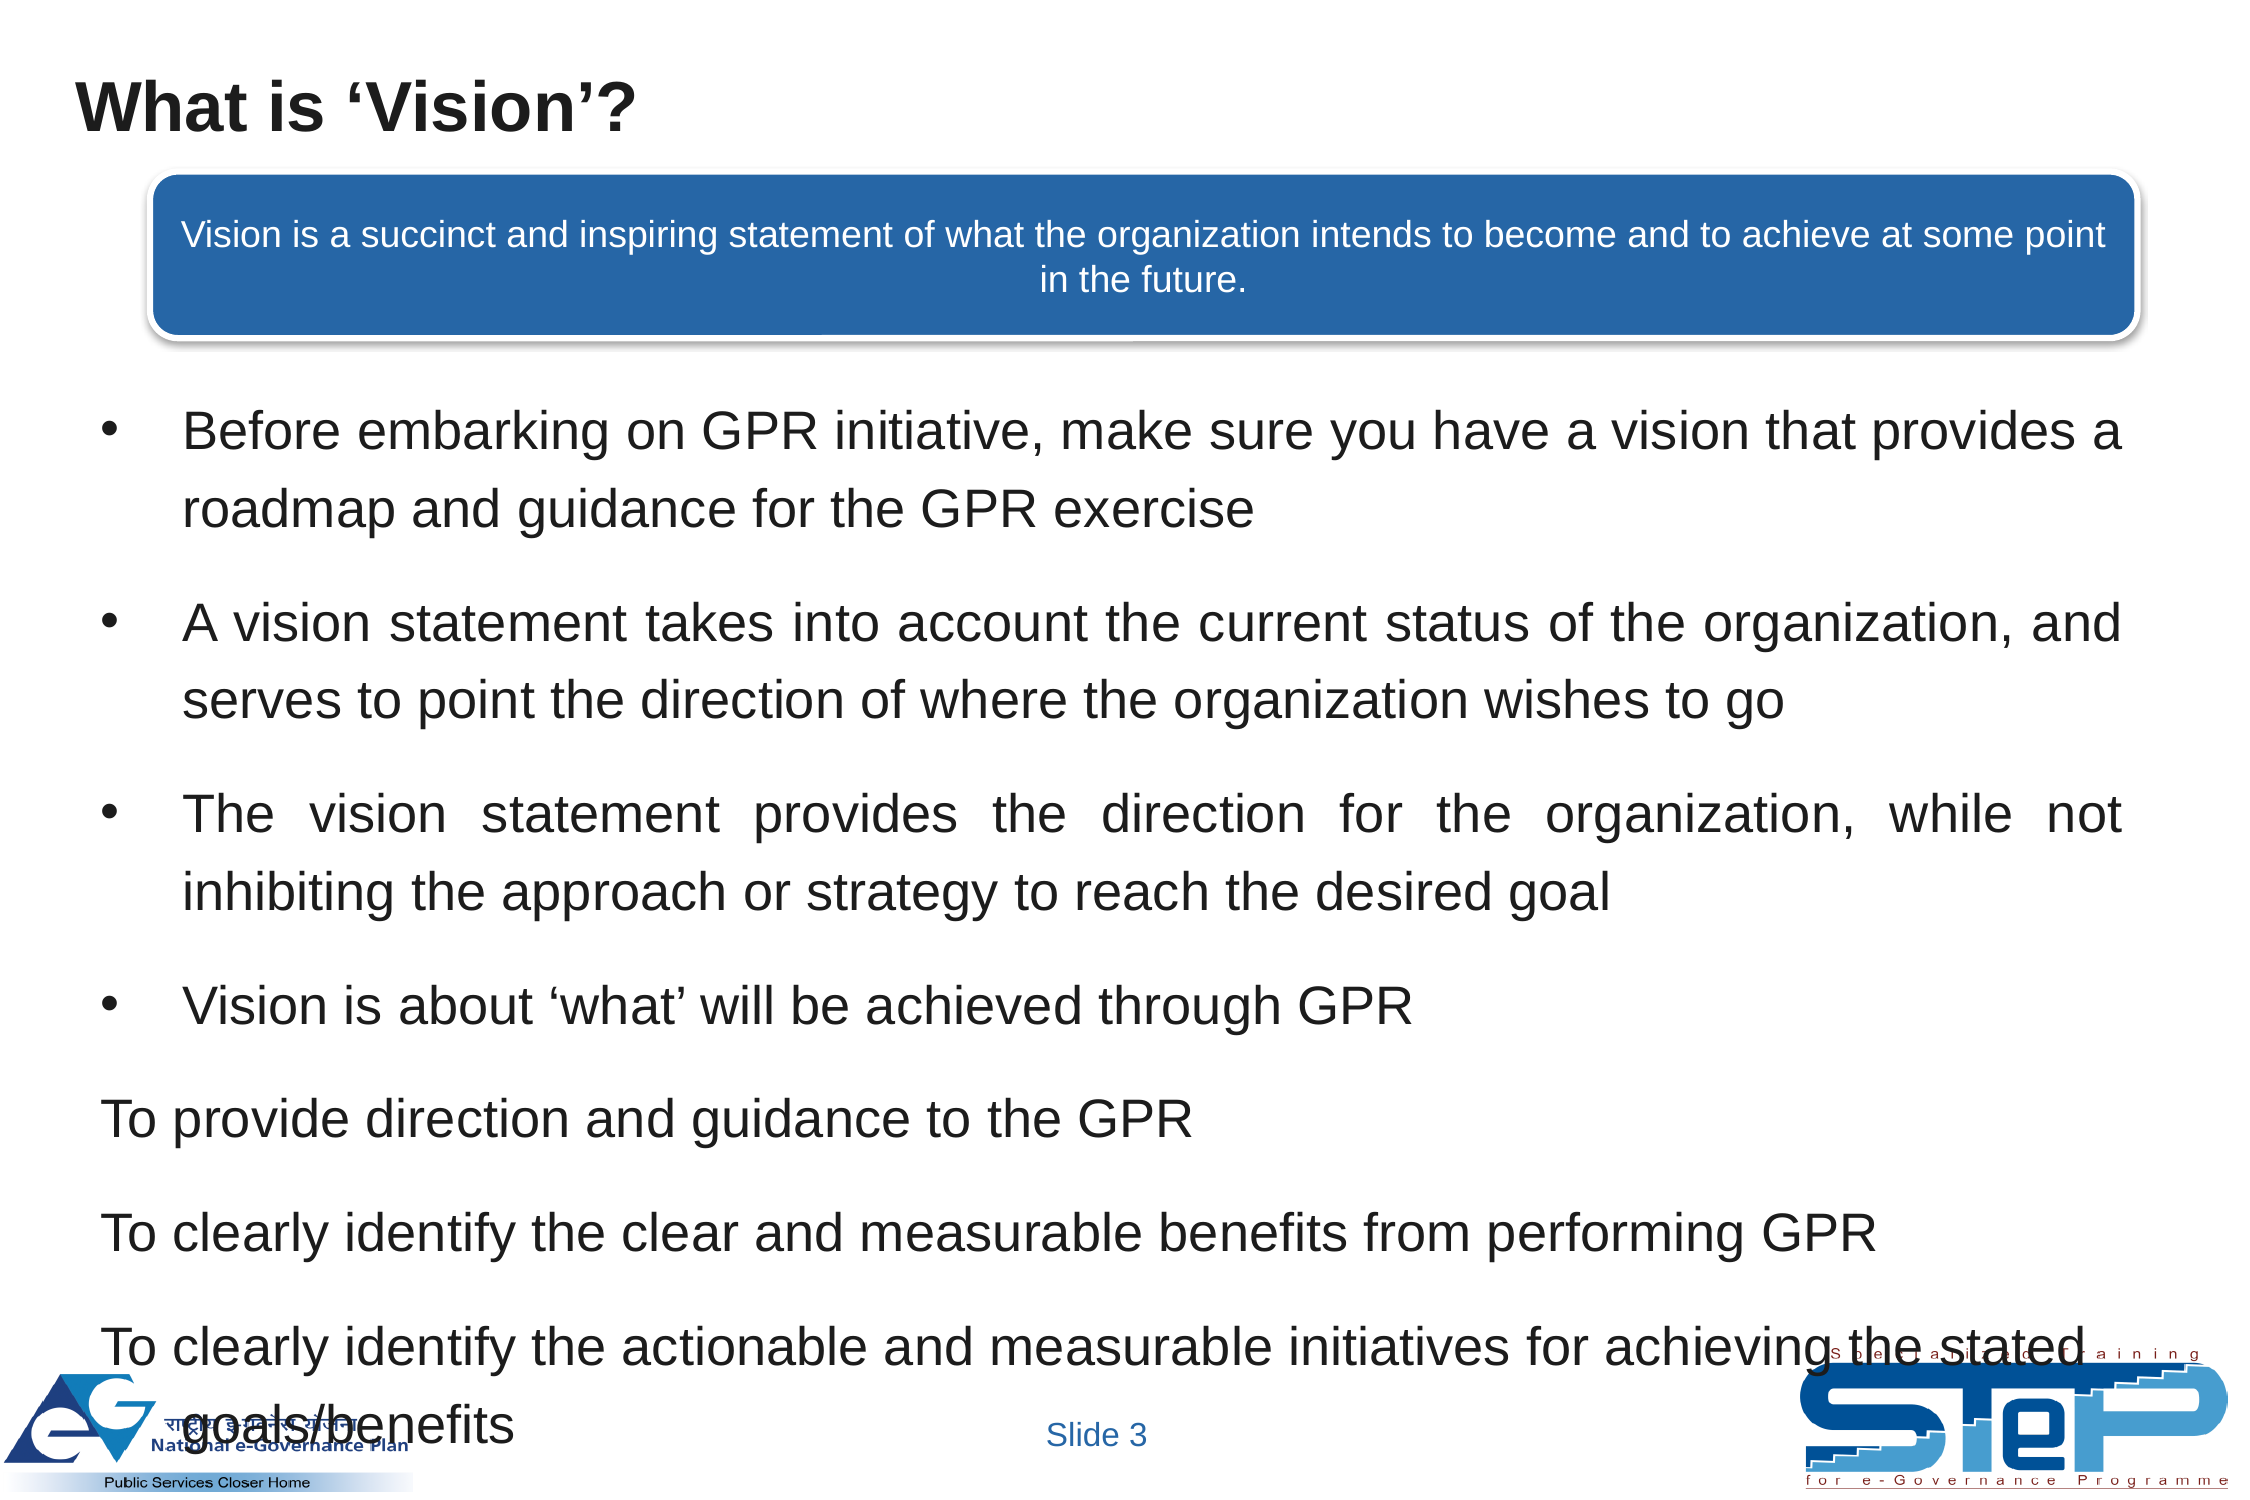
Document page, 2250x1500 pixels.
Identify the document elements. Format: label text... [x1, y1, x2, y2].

text_box Vision is a succinct and inspiring statement of what the organization intends to become and to achieve at some point in the future. [146, 168, 2141, 342]
title What is ‘Vision’? [75, 33, 2119, 174]
picture [3, 1374, 413, 1492]
picture [1800, 1348, 2228, 1489]
list Before embarking on GPR initiative, make sure you have a vision that provides a roadmap and guidance for the GPR exercise A vision statement takes into account the current status of the organization, and serves to point the direction of where the organization wishes to go The vision statement provides the direction for the organization, while not inhibiting the approach or strategy to reach the desired goal Vision is about ‘what’ will be achieved through GPR To provide direction and guidance to the GPR To clearly identify the clear and measurable benefits from performing GPR To clearly identify the actionable and measurable initiatives for achieving the stated goals/benefits [100, 382, 2126, 1316]
